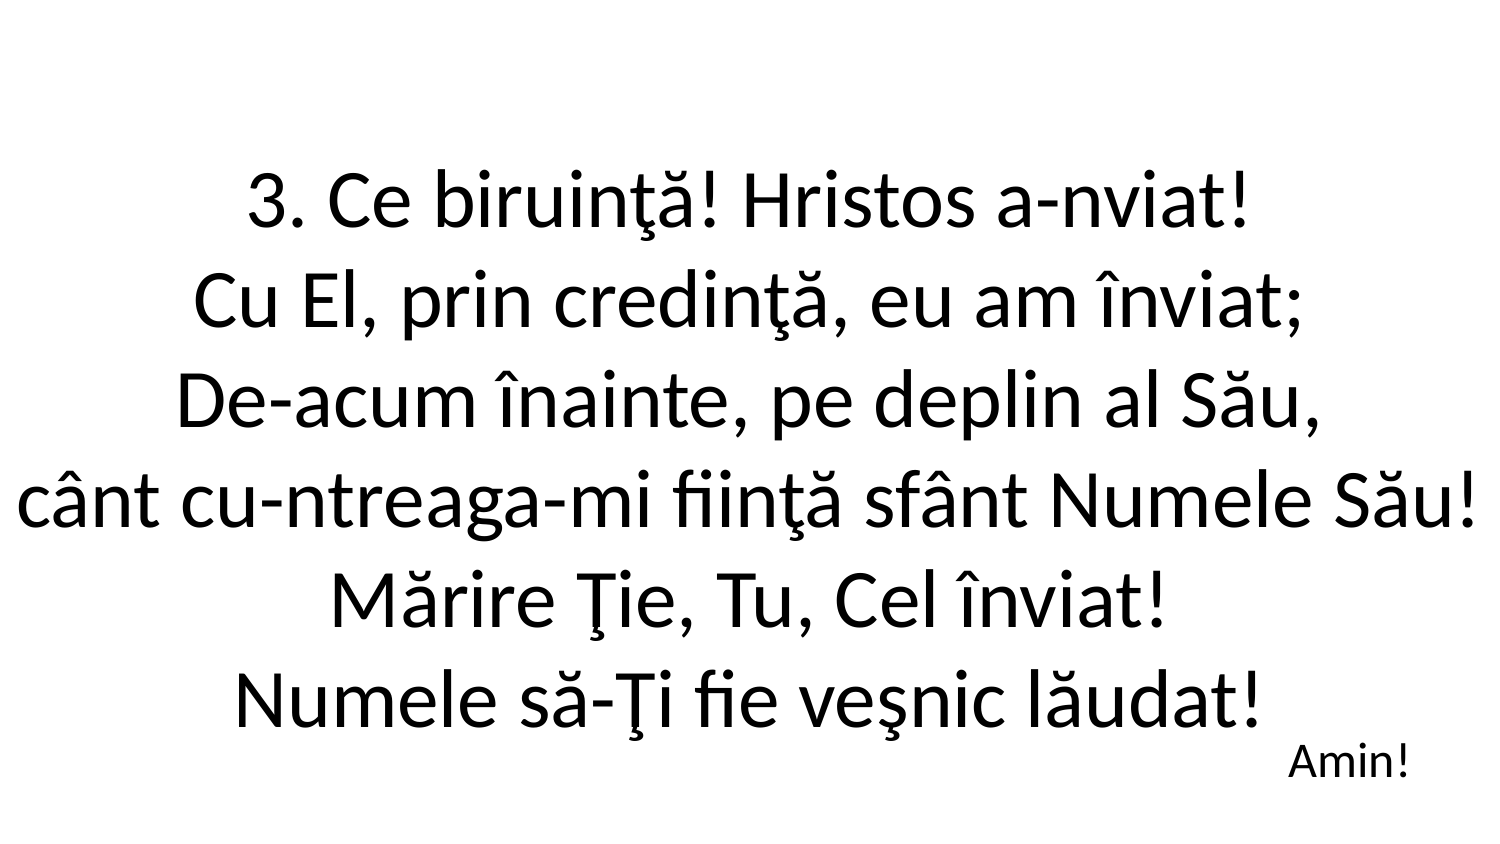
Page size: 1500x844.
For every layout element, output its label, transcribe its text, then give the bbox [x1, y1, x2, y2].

text_box 3. Ce biruinţă! Hristos a-nviat! Cu El, prin credinţă, eu am înviat; De-acum înainte, pe deplin al Său, cânt cu-ntreaga-mi fiinţă sfânt Numele Său! Mărire Ţie, Tu, Cel înviat! Numele să-Ţi fie veşnic lăudat! [1, 92, 1499, 752]
text_box Amin! [1273, 674, 1427, 795]
